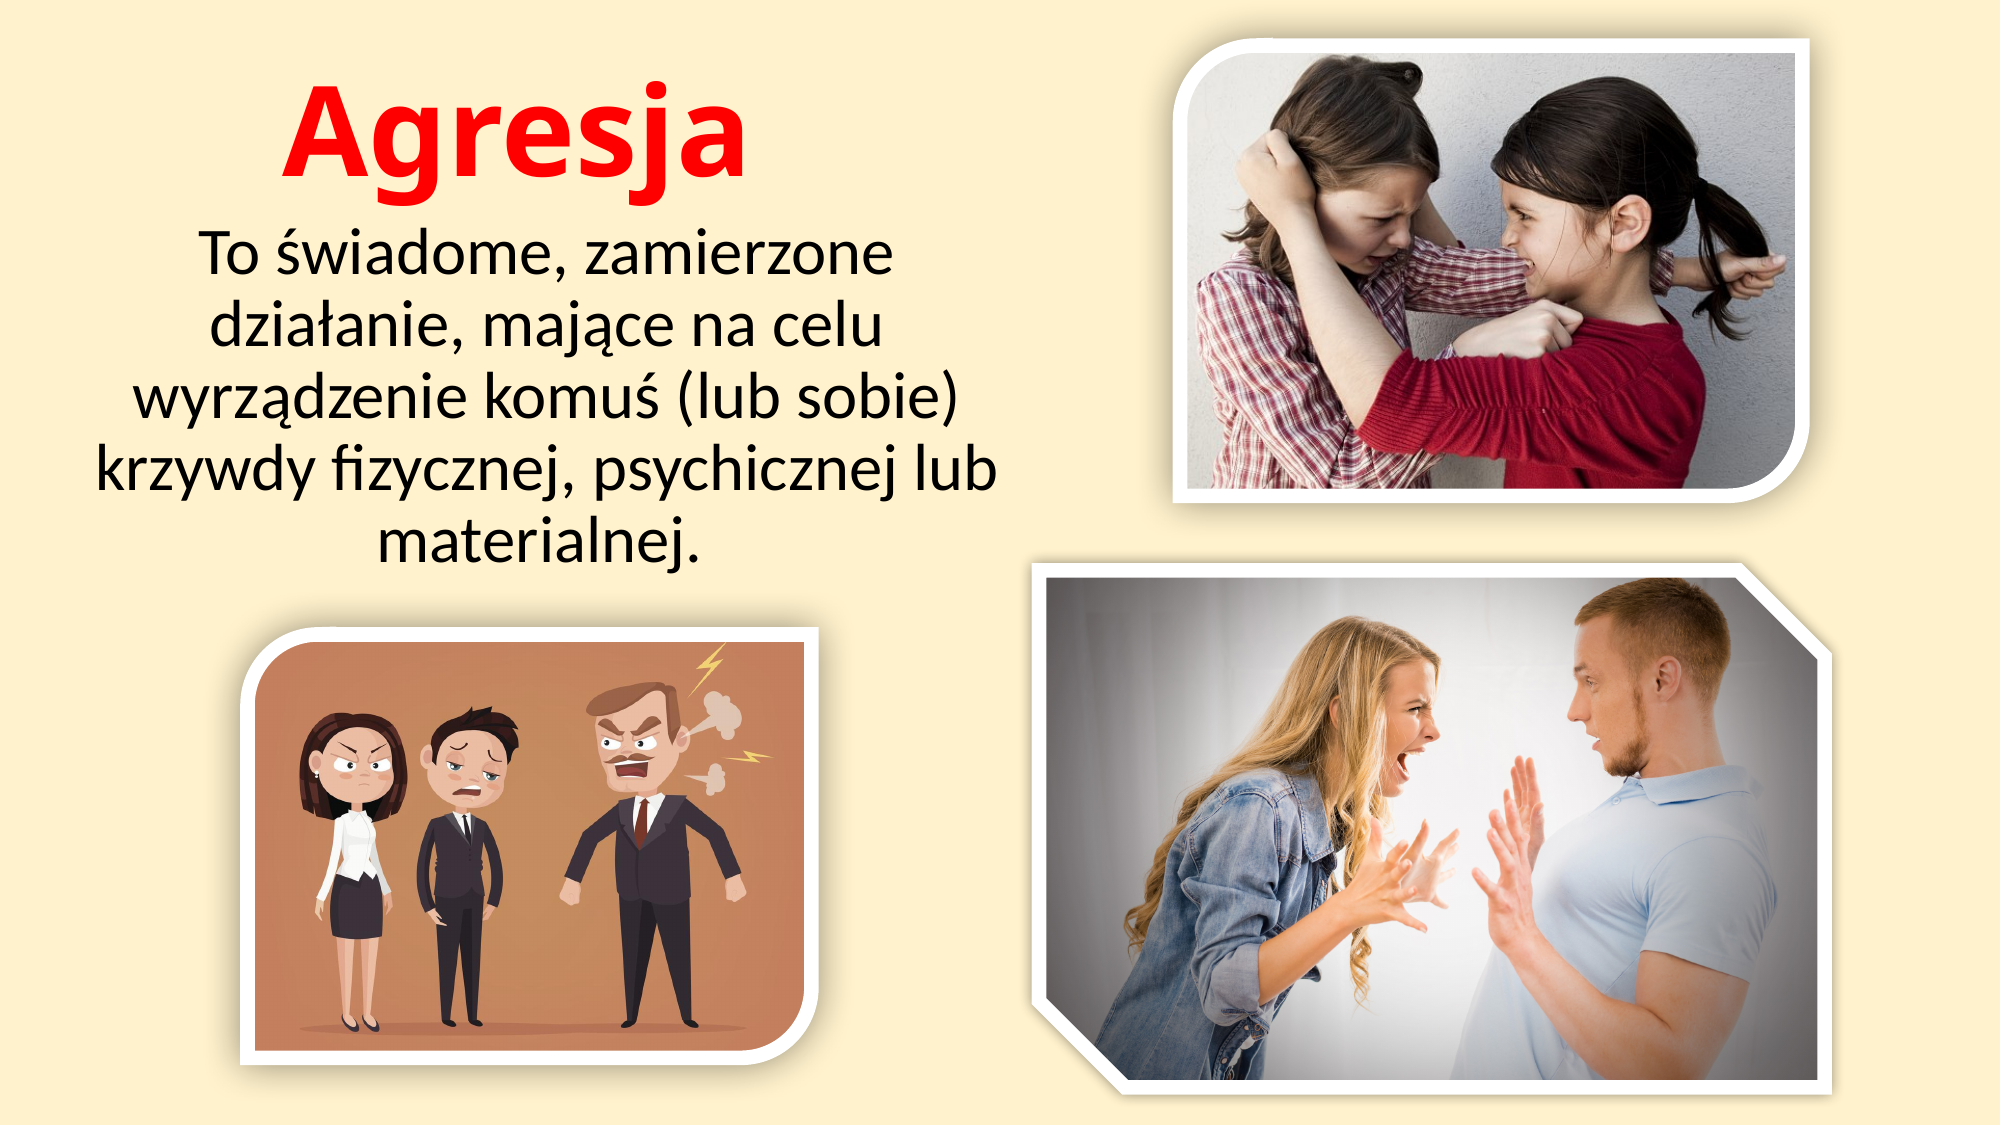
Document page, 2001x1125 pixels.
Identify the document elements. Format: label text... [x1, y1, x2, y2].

title Agresja [113, 36, 921, 209]
picture [1038, 570, 1825, 1088]
picture [247, 634, 812, 1058]
picture [1180, 45, 1803, 496]
list To świadome, zamierzone działanie, mające na celu wyrządzenie komuś (lub sobie) krzywdy fizycznej, psychicznej lub materialnej. [55, 209, 1040, 782]
